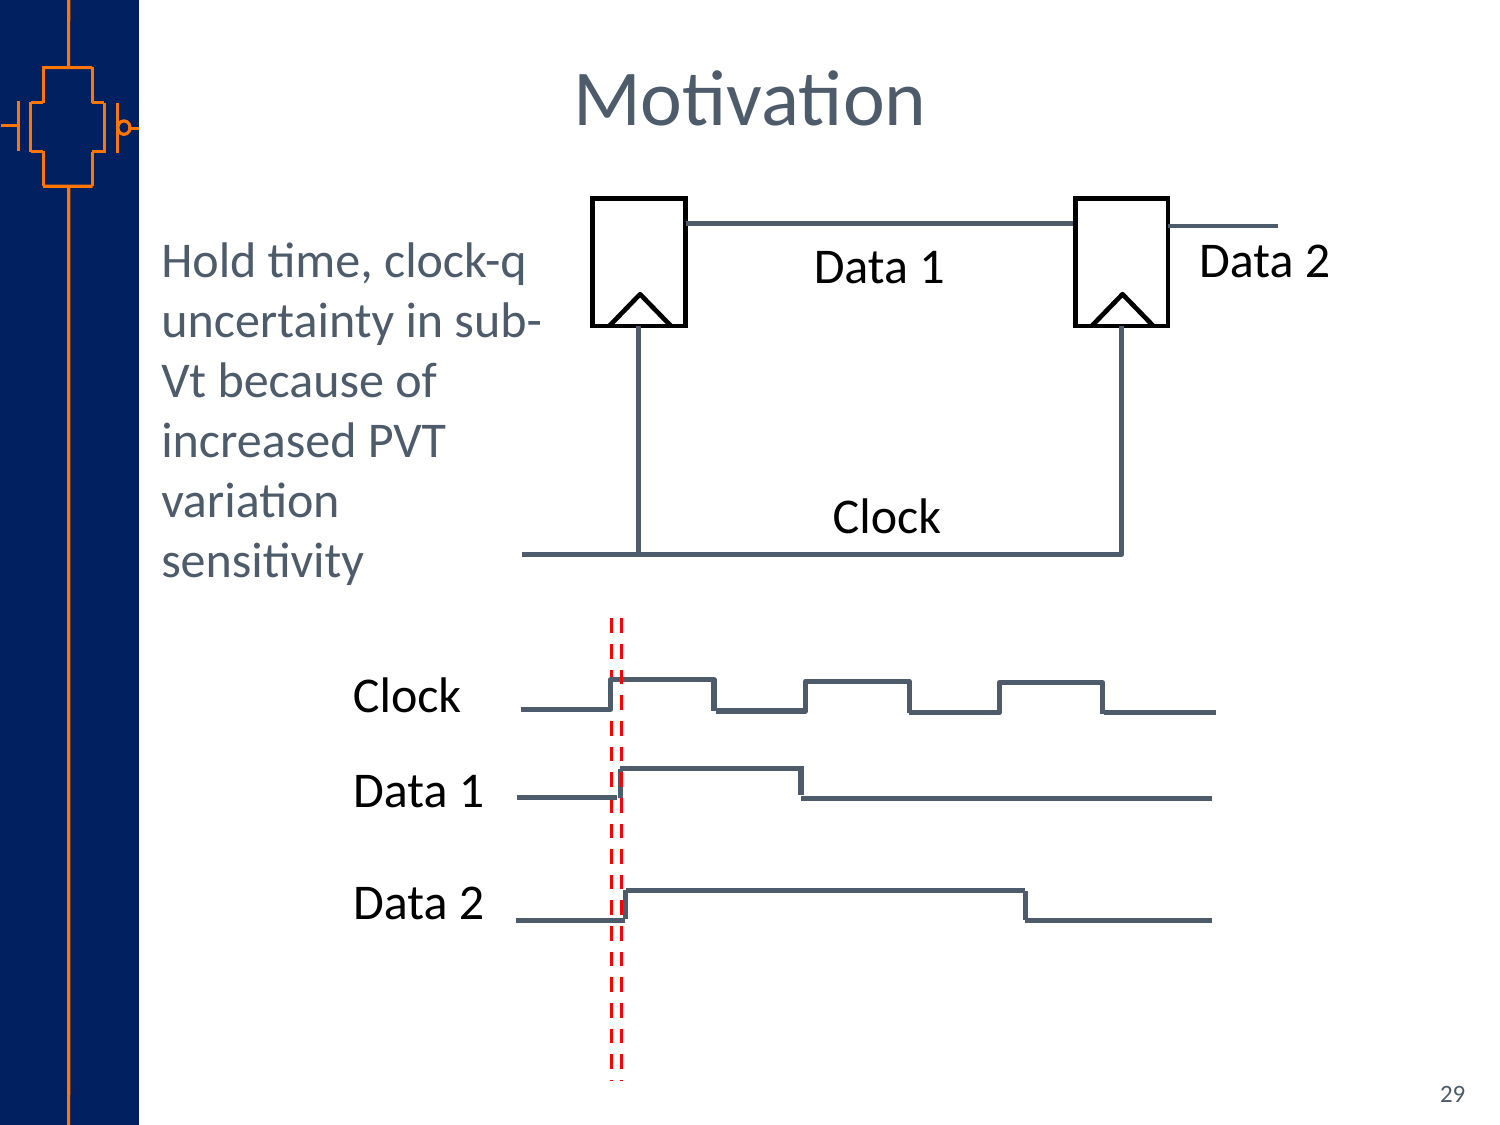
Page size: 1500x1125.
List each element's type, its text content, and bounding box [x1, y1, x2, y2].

text_box Data 1 [338, 749, 499, 825]
text_box Motivation [0, 38, 1500, 149]
text_box Data 2 [338, 862, 499, 938]
text_box Data 2 [1184, 219, 1346, 295]
text_box [909, 682, 1103, 715]
text_box Clock [338, 654, 477, 730]
text_box Hold time, clock-q uncertainty in sub-Vt because of increased PVT variation sensitivity [146, 219, 566, 595]
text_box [521, 198, 1169, 555]
text_box [624, 679, 715, 712]
text_box [715, 681, 910, 713]
slide_number 29 [1425, 1062, 1488, 1123]
